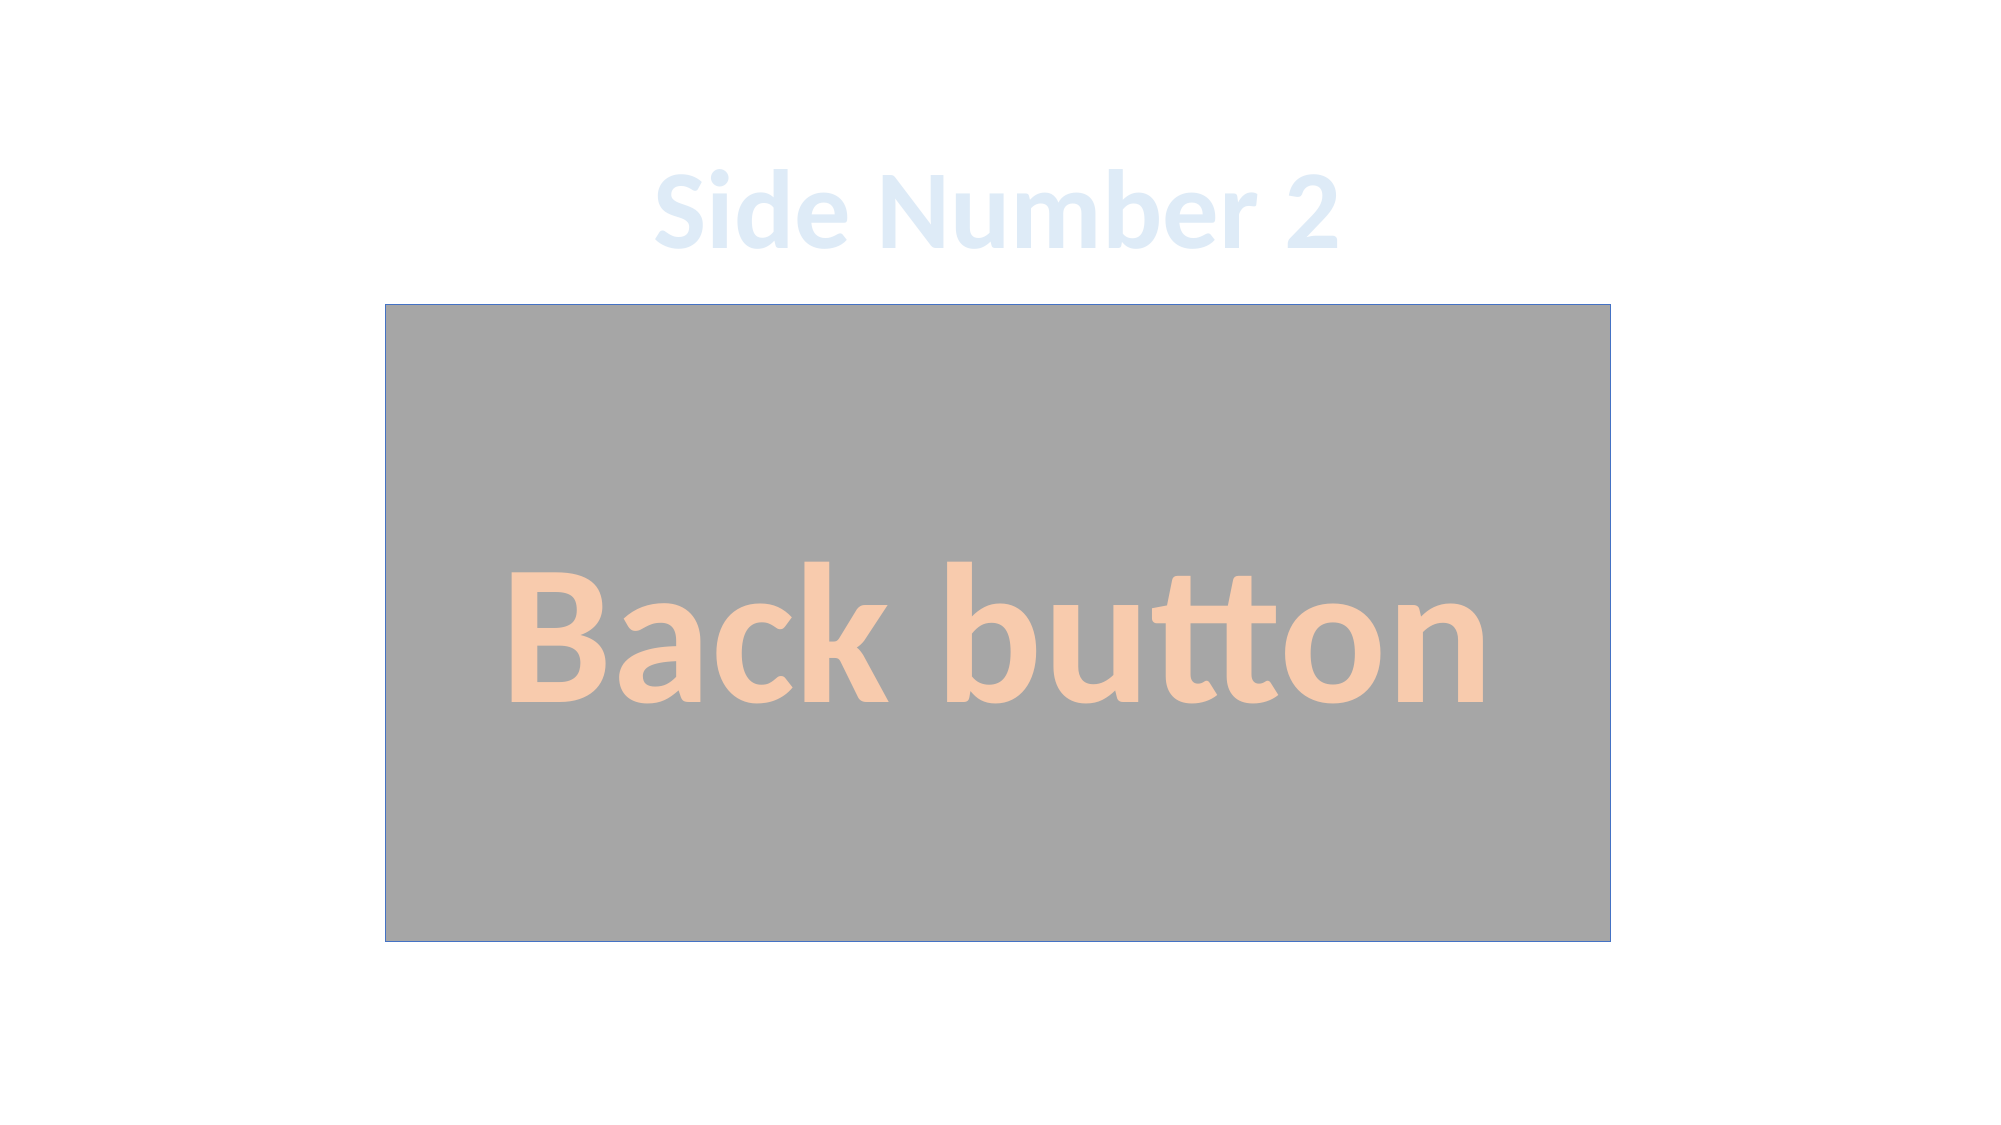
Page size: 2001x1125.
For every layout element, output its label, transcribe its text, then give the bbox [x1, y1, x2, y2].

text_box Back button [385, 304, 1611, 942]
text_box Side Number 2 [638, 128, 1358, 279]
